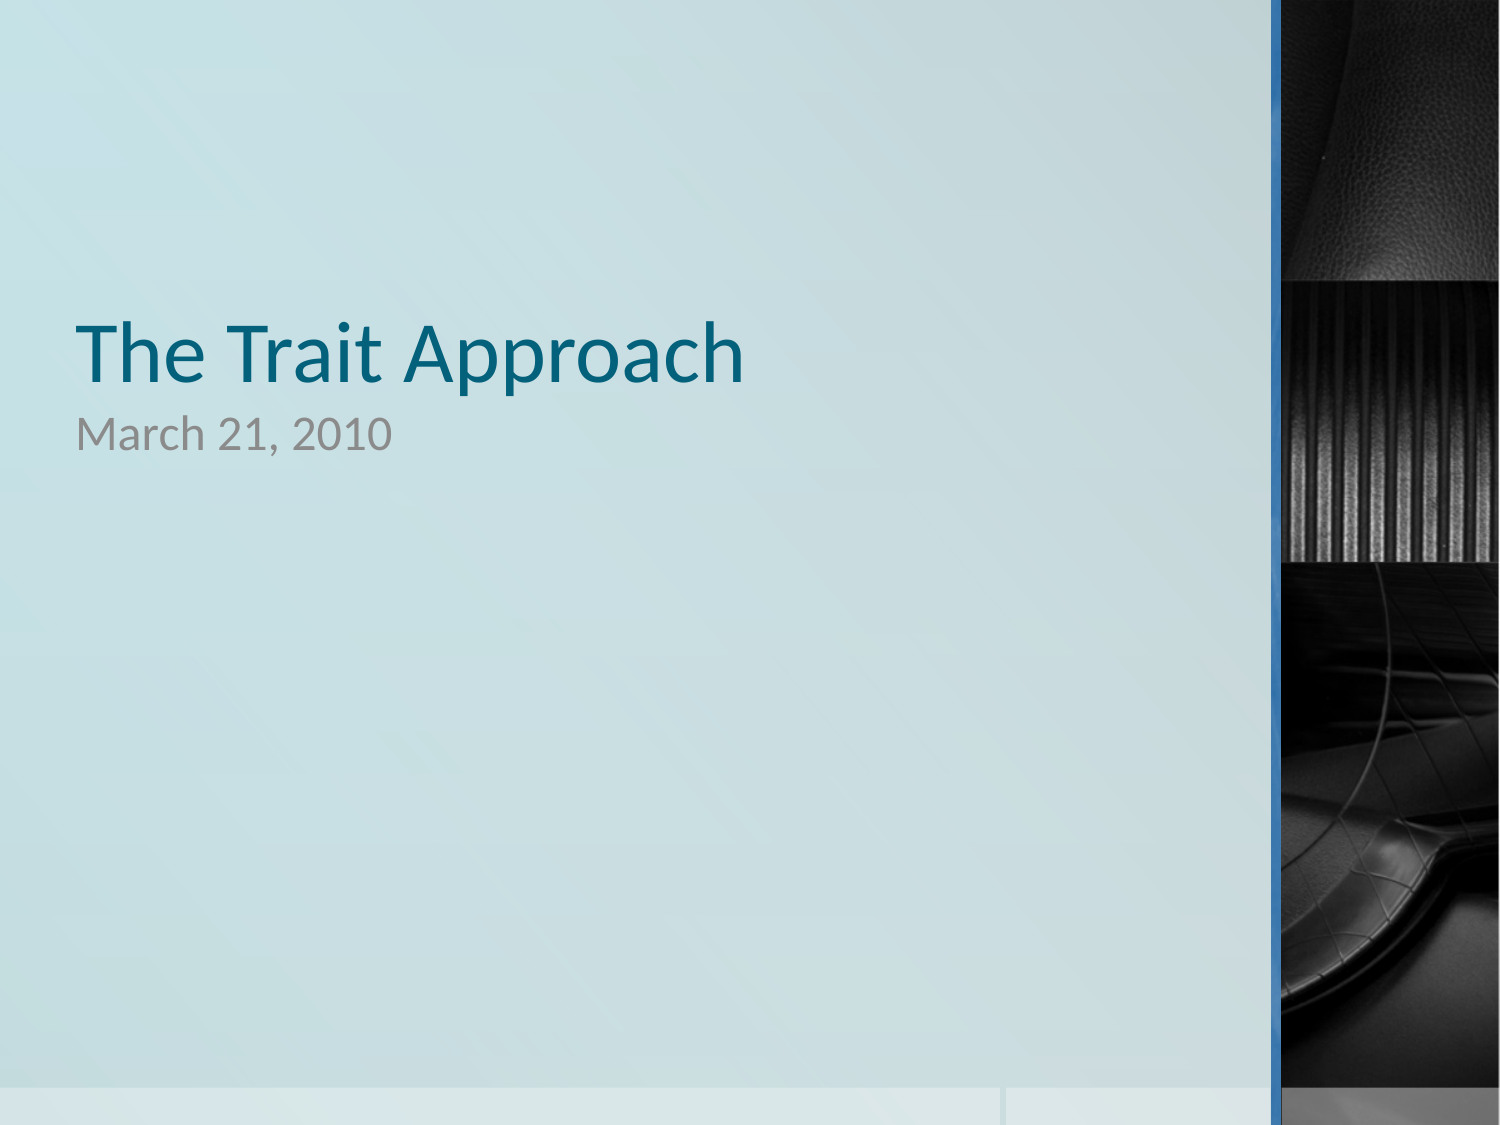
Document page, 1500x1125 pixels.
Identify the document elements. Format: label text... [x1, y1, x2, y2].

subtitle March 21, 2010 [75, 399, 1188, 525]
picture [1281, 0, 1500, 1087]
title The Trait Approach [75, 224, 1188, 399]
